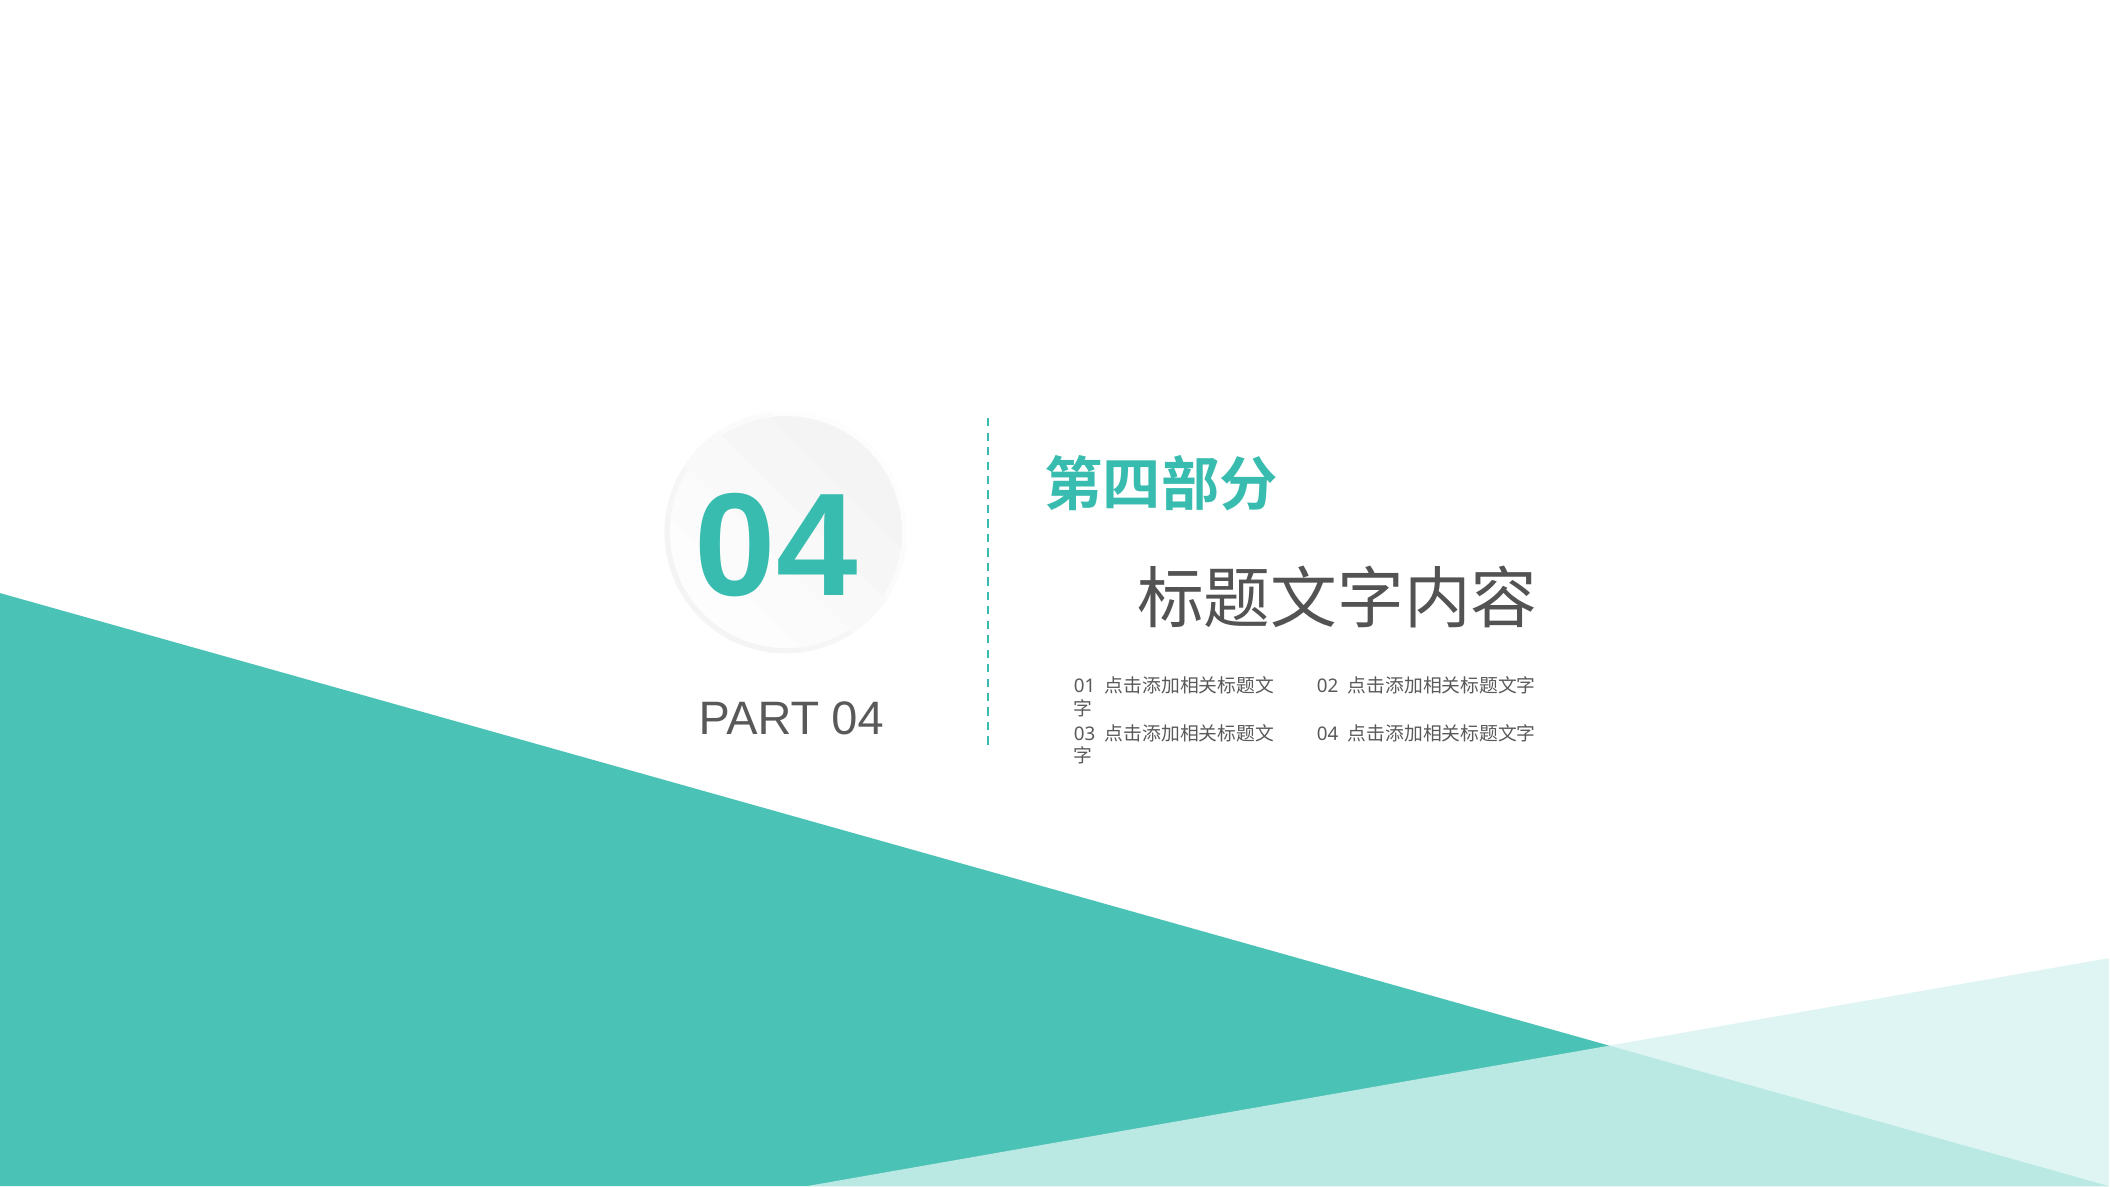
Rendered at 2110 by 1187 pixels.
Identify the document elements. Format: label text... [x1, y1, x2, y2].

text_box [664, 410, 907, 654]
text_box PART 04 [698, 687, 907, 745]
text_box 04 点击添加相关标题文字 [1302, 714, 1560, 751]
text_box [0, 592, 1608, 1187]
text_box 01 点击添加相关标题文字 [1060, 666, 1306, 714]
text_box 第四部分 标题文字内容 [1010, 439, 1568, 651]
text_box 02 点击添加相关标题文字 [1302, 666, 1560, 704]
text_box [806, 956, 2110, 1187]
text_box 03 点击添加相关标题文字 [1060, 714, 1306, 774]
